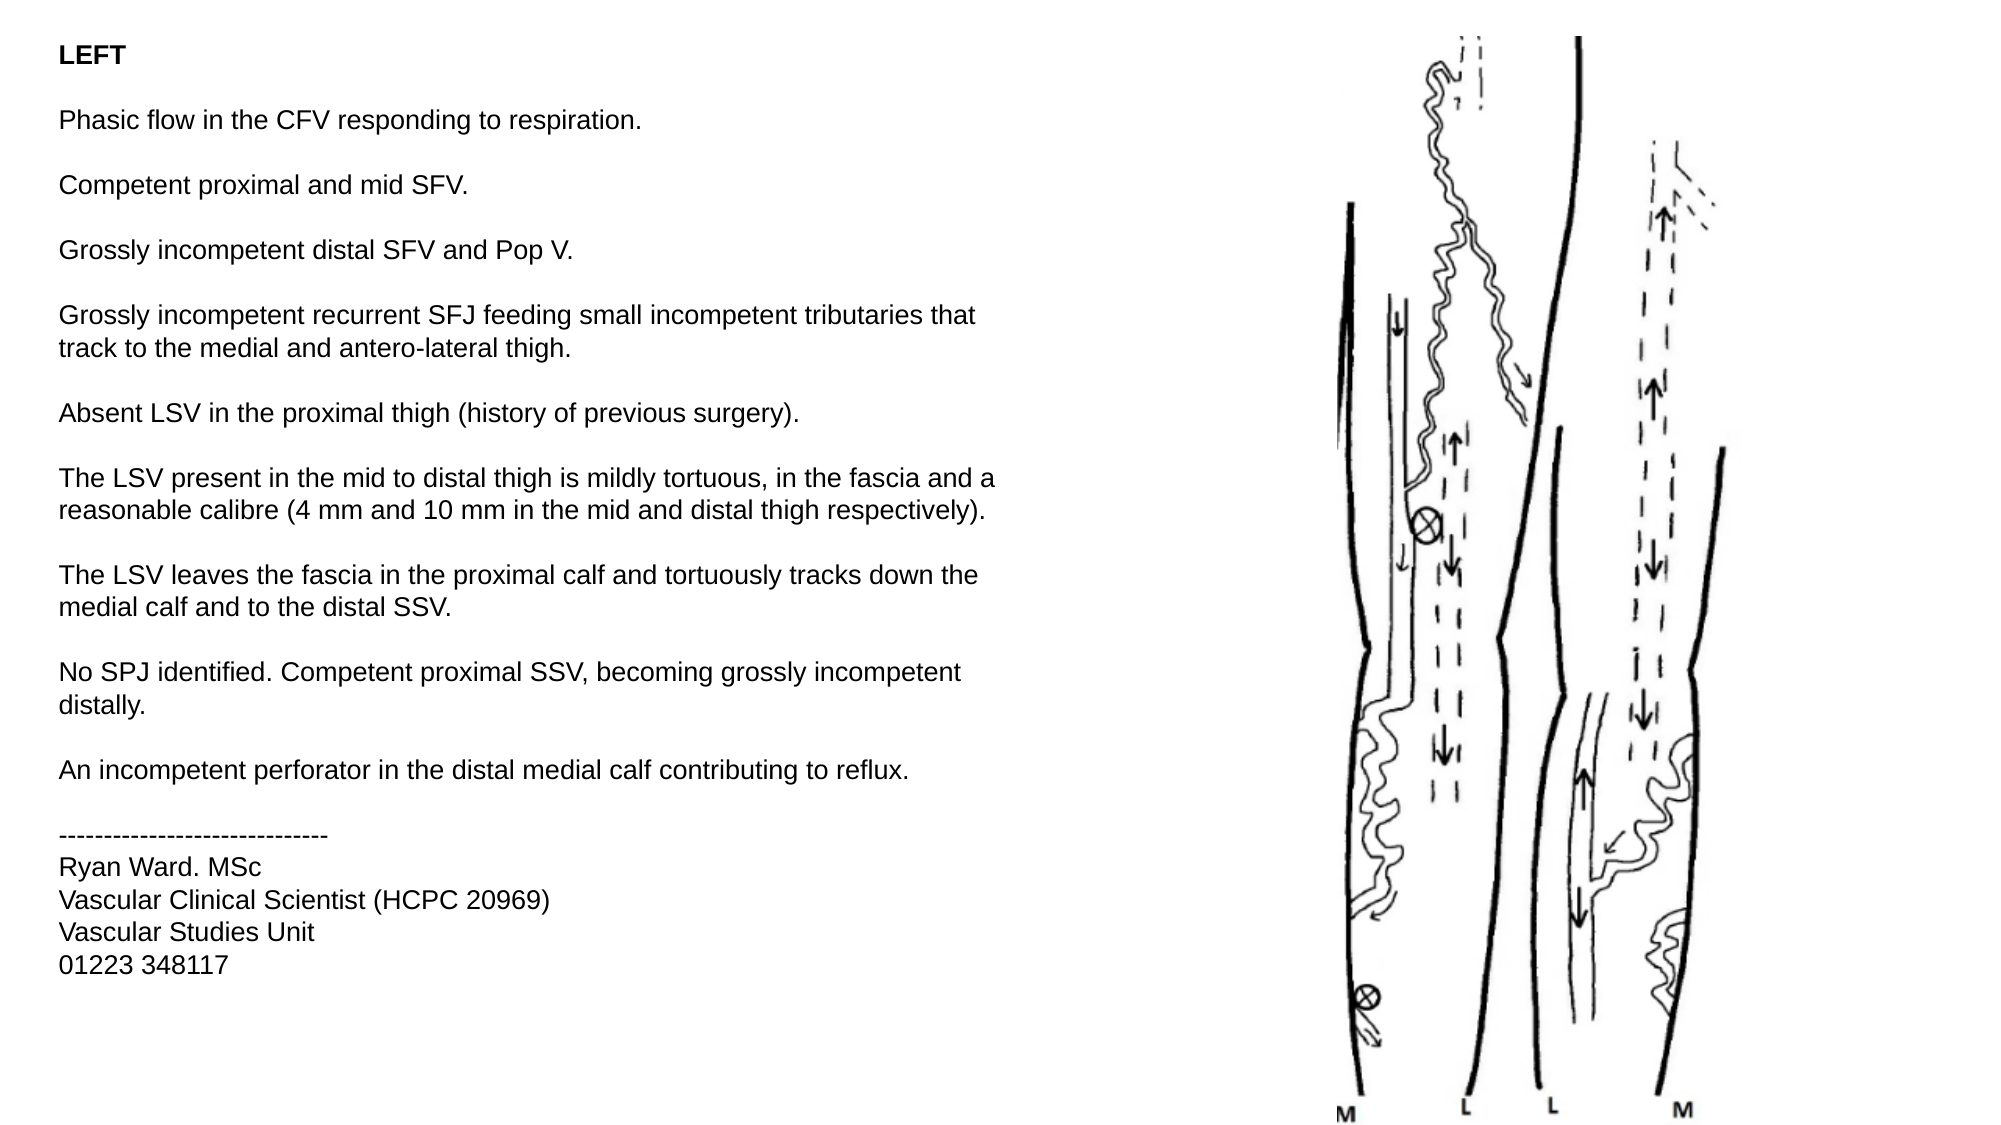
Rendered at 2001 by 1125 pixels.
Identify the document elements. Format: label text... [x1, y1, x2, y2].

picture [1337, 36, 1804, 1125]
text_box LEFT Phasic flow in the CFV responding to respiration. Competent proximal and mid SFV. Grossly incompetent distal SFV and Pop V. Grossly incompetent recurrent SFJ feeding small incompetent tributaries that track to the medial and antero-lateral thigh. Absent LSV in the proximal thigh (history of previous surgery). The LSV present in the mid to distal thigh is mildly tortuous, in the fascia and a reasonable calibre (4 mm and 10 mm in the mid and distal thigh respectively). The LSV leaves the fascia in the proximal calf and tortuously tracks down the medial calf and to the distal SSV. No SPJ identified. Competent proximal SSV, becoming grossly incompetent distally. An incompetent perforator in the distal medial calf contributing to reflux. ------------------------------ Ryan Ward. MSc Vascular Clinical Scientist (HCPC 20969) Vascular Studies Unit 01223 348117 [43, 30, 1044, 987]
